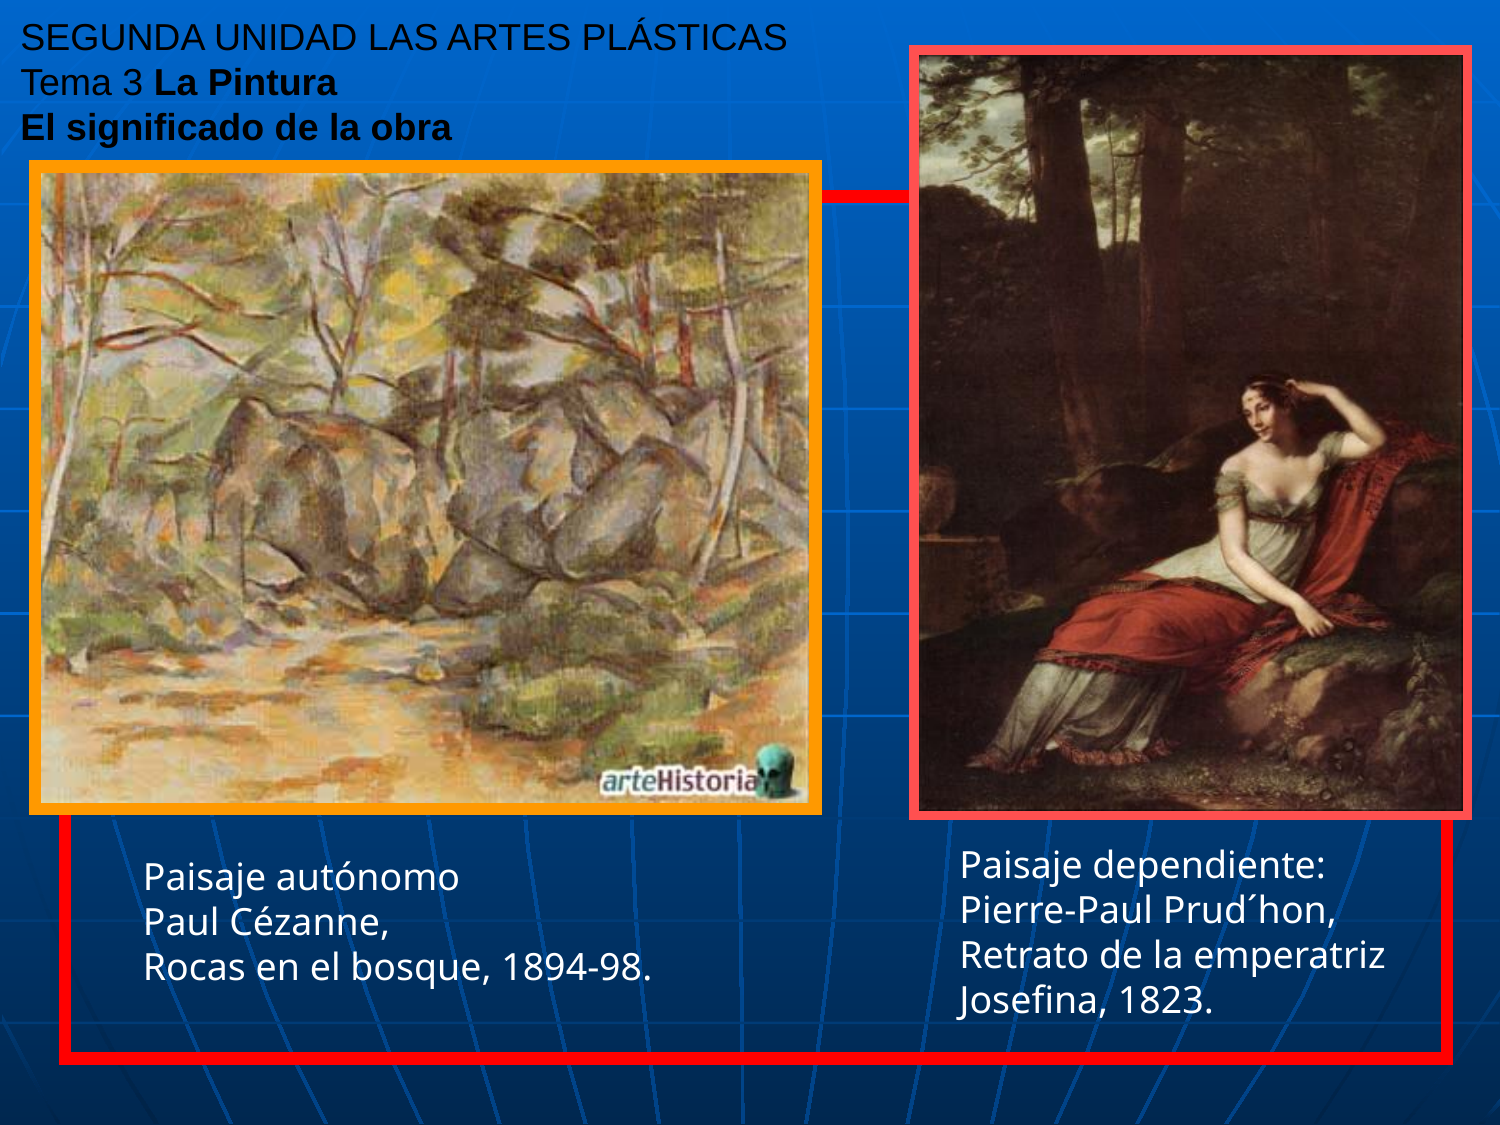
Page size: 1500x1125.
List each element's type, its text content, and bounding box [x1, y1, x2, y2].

picture [40, 172, 810, 803]
text_box Paisaje dependiente: Pierre-Paul Prud´hon, Retrato de la emperatriz Josefina, 1823. [944, 834, 1402, 1029]
picture [918, 54, 1464, 811]
list [64, 196, 1448, 1059]
title SEGUNDA UNIDAD LAS ARTES PLÁSTICAS Tema 3 La Pintura El significado de la obra [0, 0, 810, 162]
text_box Paisaje autónomo Paul Cézanne, Rocas en el bosque, 1894-98. [128, 846, 668, 996]
